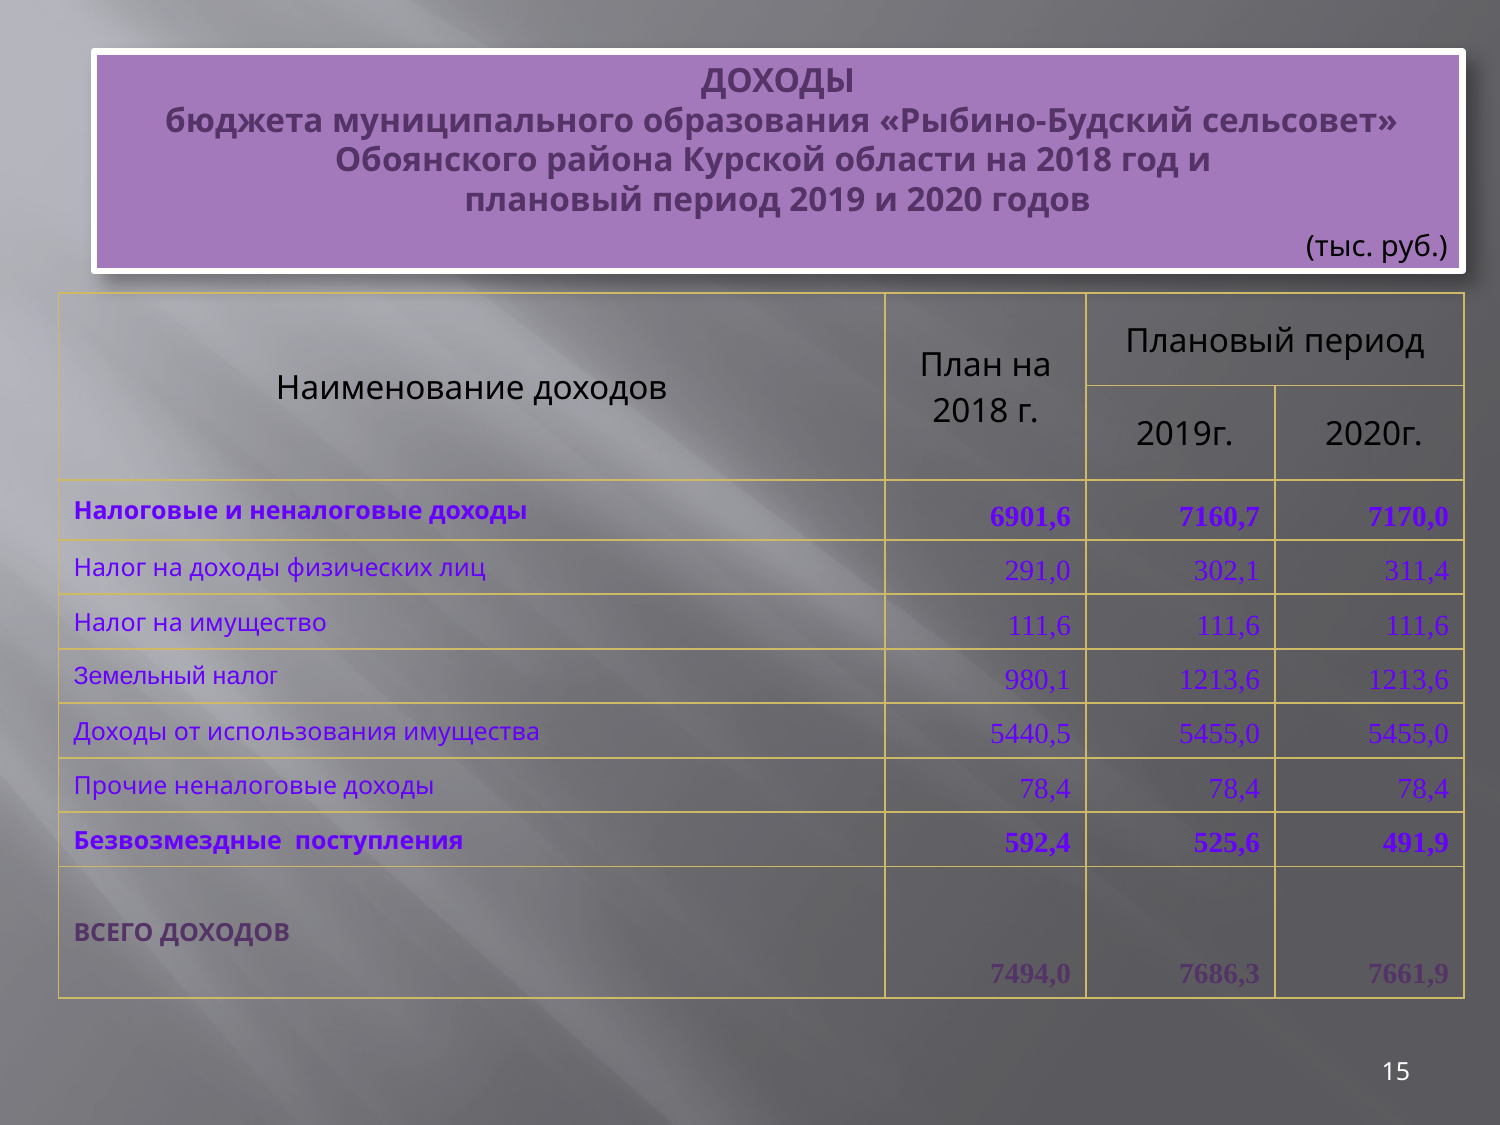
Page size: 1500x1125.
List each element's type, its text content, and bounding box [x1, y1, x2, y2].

table_cell 111,6 [1087, 595, 1274, 648]
table_cell 7686,3 [1087, 867, 1274, 997]
table_header Наименование доходов [59, 294, 884, 479]
table_cell 7160,7 [1087, 481, 1274, 539]
table_cell 291,0 [886, 541, 1085, 593]
table_header Плановый период [1087, 294, 1463, 385]
table_header План на 2018 г. [886, 294, 1085, 479]
table_cell 78,4 [1276, 759, 1463, 811]
table_cell 111,6 [886, 595, 1085, 648]
table_cell Доходы от использования имущества [59, 704, 884, 757]
table_cell 7170,0 [1276, 481, 1463, 539]
table_cell 592,4 [886, 813, 1085, 866]
table_cell 6901,6 [886, 481, 1085, 539]
table_cell Налоговые и неналоговые доходы [59, 481, 884, 539]
table_cell ВСЕГО ДОХОДОВ [59, 867, 884, 997]
text_box ДОХОДЫ бюджета муниципального образования «Рыбино-Будский сельсовет» Обоянского района Курской области на 2018 год и плановый период 2019 и 2020 годов (тыс. руб.) [91, 48, 1466, 274]
text_box 15 [1074, 1042, 1425, 1103]
table_cell 5455,0 [1087, 704, 1274, 757]
table_cell 7494,0 [886, 867, 1085, 997]
table_cell 491,9 [1276, 813, 1463, 866]
table_cell Безвозмездные поступления [59, 813, 884, 866]
table_cell 311,4 [1276, 541, 1463, 593]
table_cell Прочие неналоговые доходы [59, 759, 884, 811]
table_cell Налог на имущество [59, 595, 884, 648]
table_cell Земельный налог [59, 650, 884, 702]
table_cell 7661,9 [1276, 867, 1463, 997]
table_cell 78,4 [886, 759, 1085, 811]
table_cell 78,4 [1087, 759, 1274, 811]
table_cell 5455,0 [1276, 704, 1463, 757]
table_cell 1213,6 [1276, 650, 1463, 702]
table_cell 525,6 [1087, 813, 1274, 866]
table_cell 2019г. [1087, 386, 1274, 479]
table_cell 302,1 [1087, 541, 1274, 593]
table_cell 980,1 [886, 650, 1085, 702]
table_cell Налог на доходы физических лиц [59, 541, 884, 593]
table_cell 111,6 [1276, 595, 1463, 648]
table_cell 1213,6 [1087, 650, 1274, 702]
table_cell 2020г. [1276, 386, 1463, 479]
table_cell 5440,5 [886, 704, 1085, 757]
